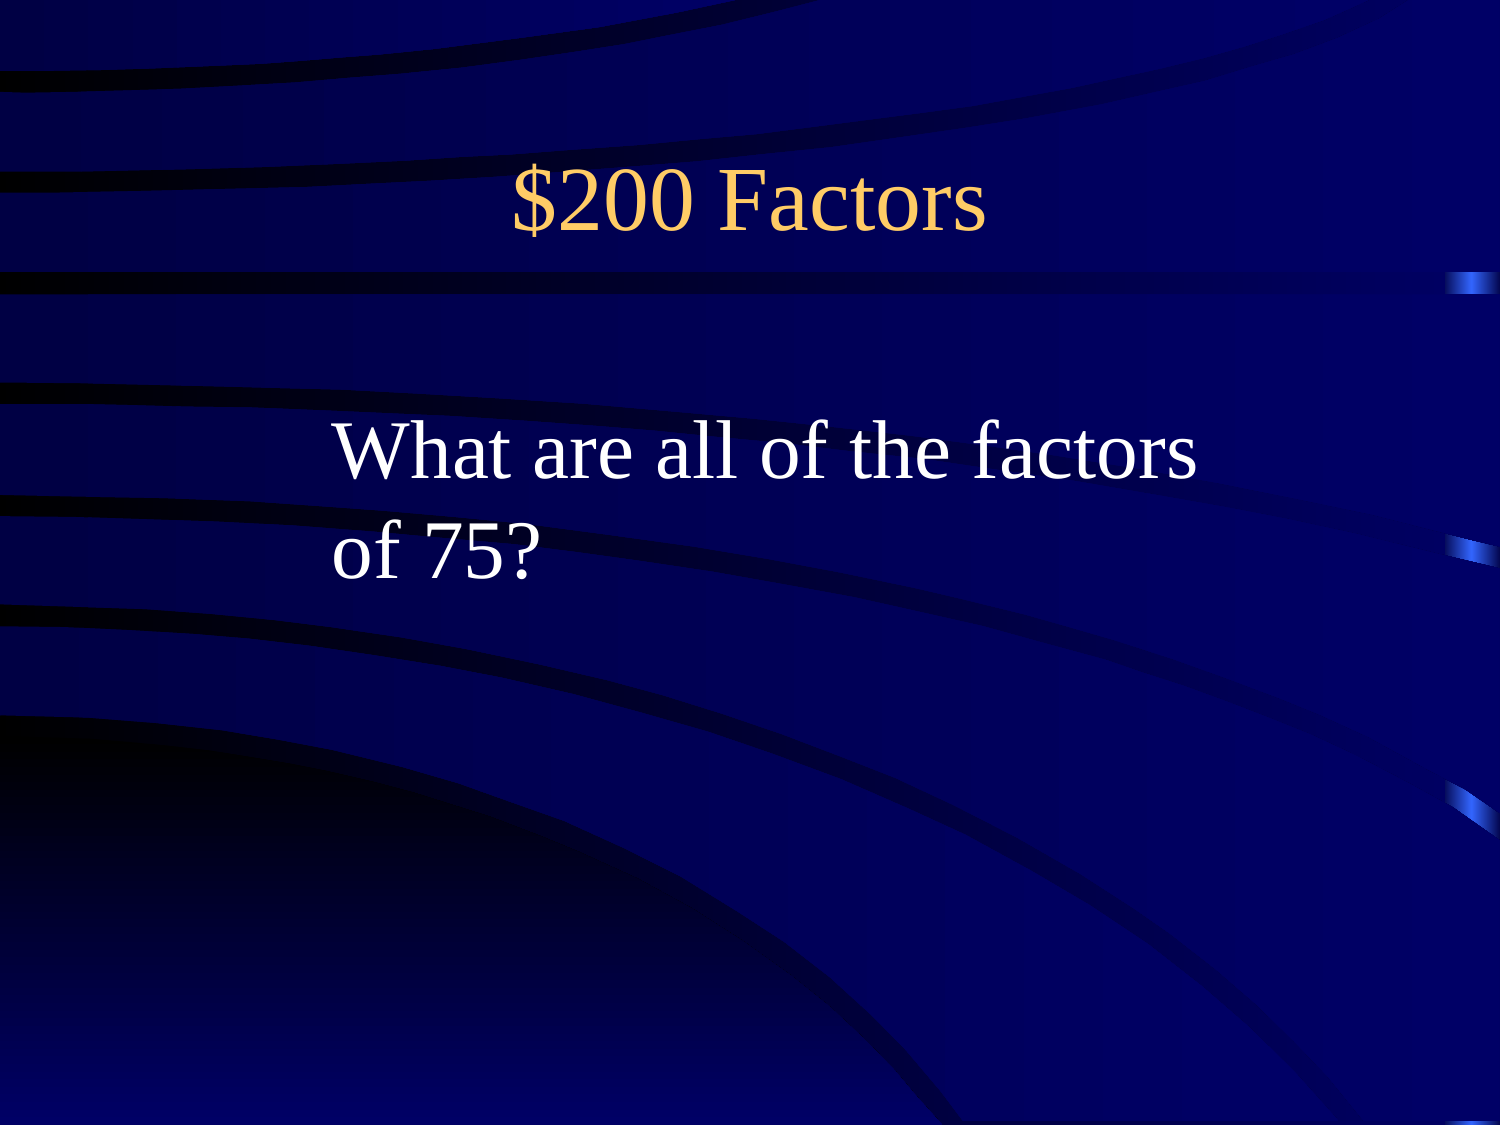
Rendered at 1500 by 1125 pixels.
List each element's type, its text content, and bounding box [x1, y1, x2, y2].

title $200 Factors [112, 99, 1388, 288]
text_box What are all of the factors of 75? [317, 387, 1215, 603]
